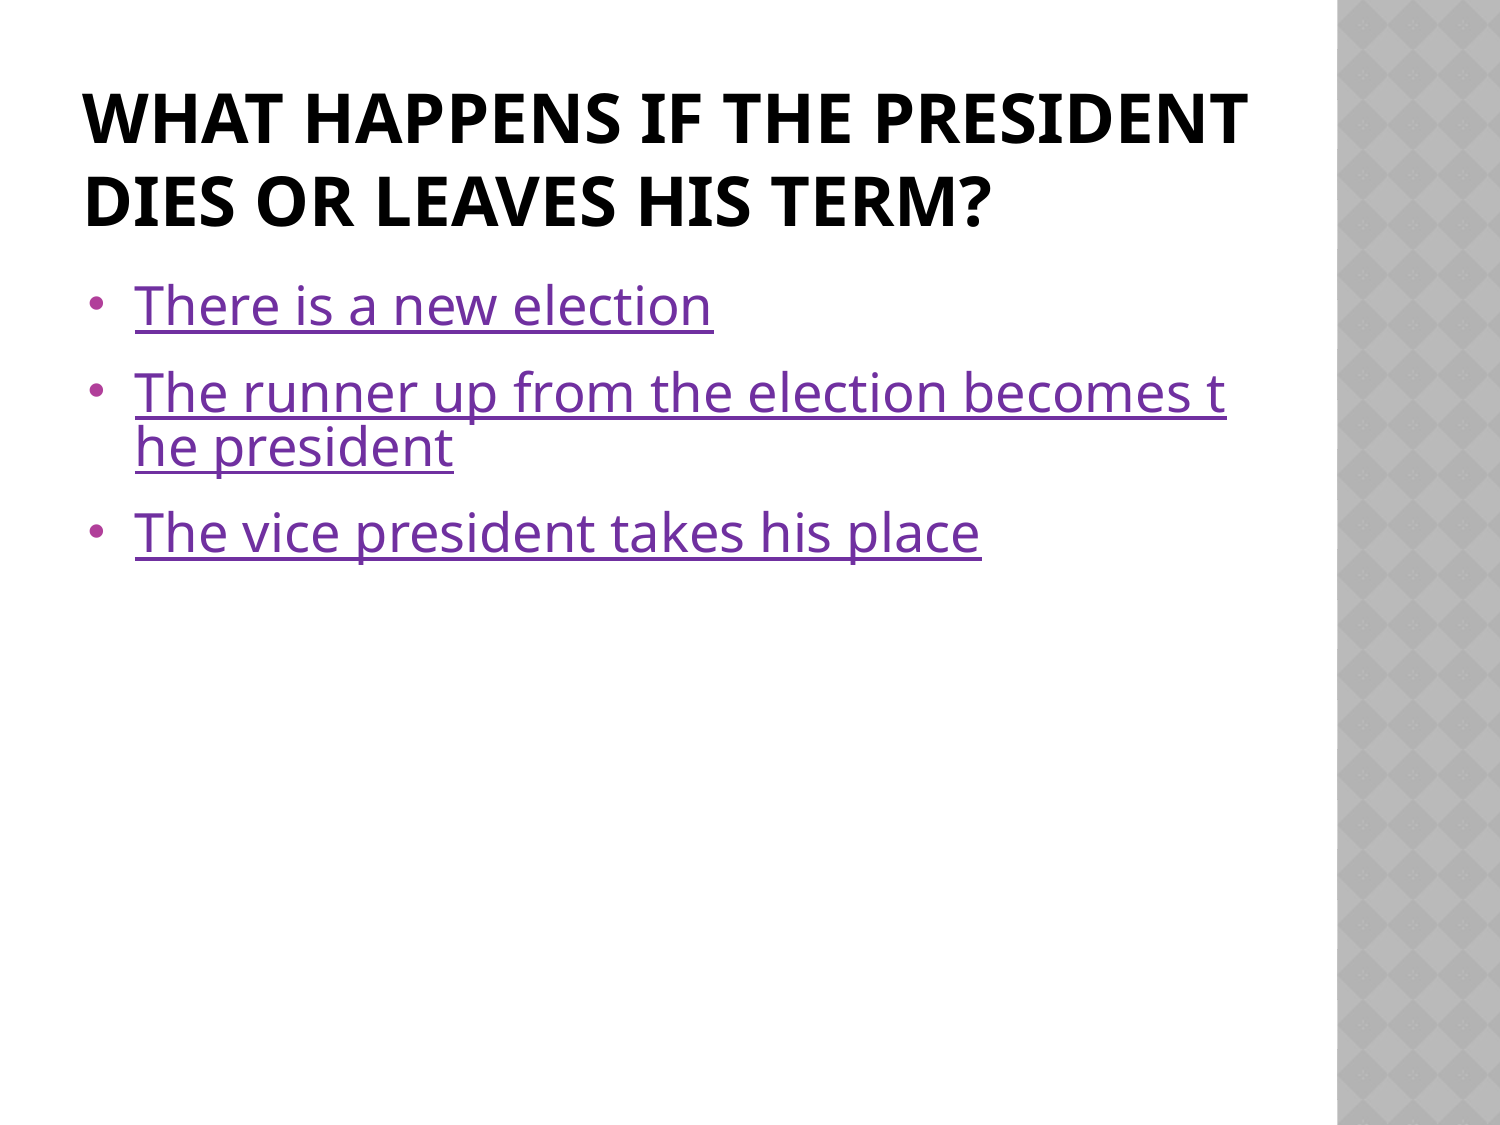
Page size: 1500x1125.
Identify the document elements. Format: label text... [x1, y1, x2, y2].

title What happens if the president dies or leaves his term? [75, 52, 1263, 240]
list There is a new election The runner up from the election becomes the president The vice president takes his place [75, 264, 1263, 1059]
